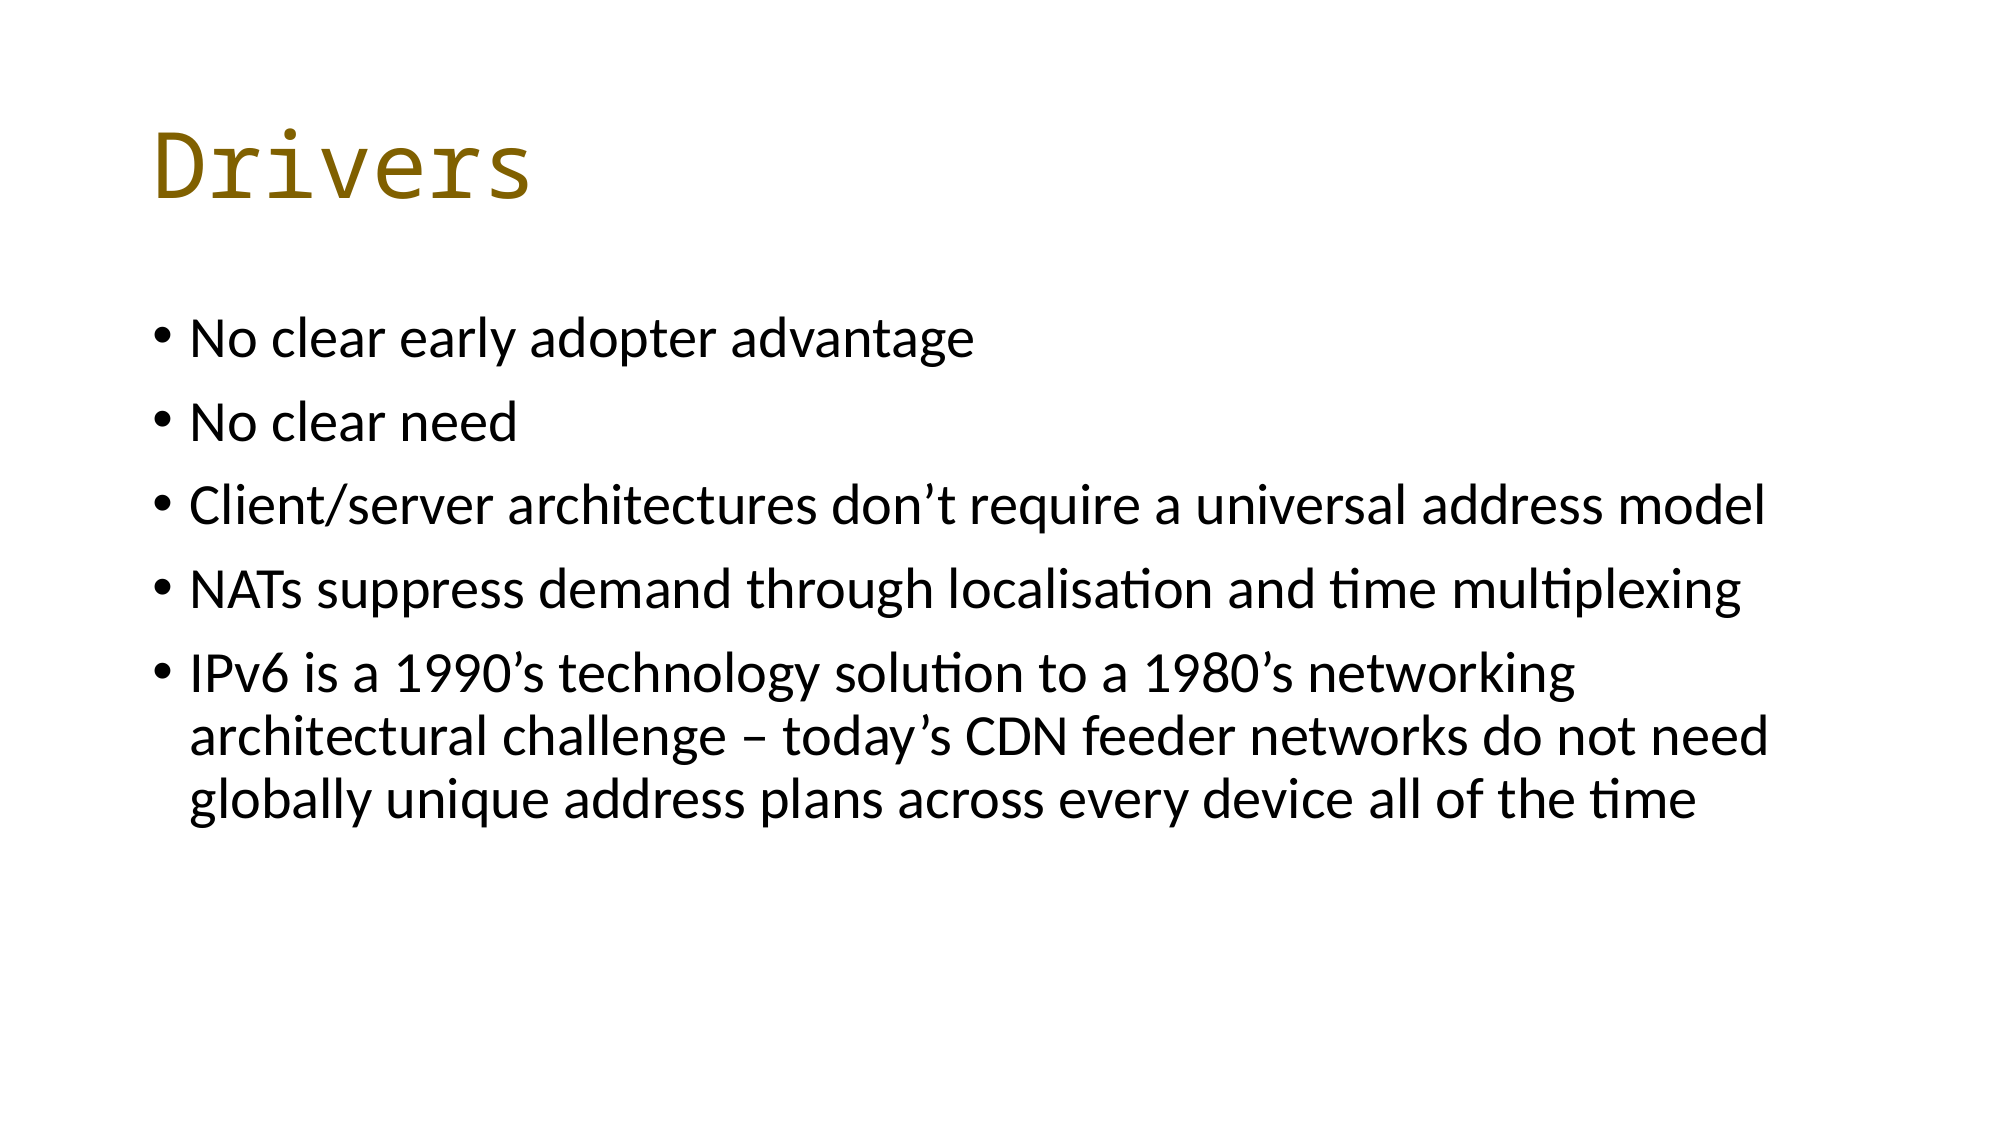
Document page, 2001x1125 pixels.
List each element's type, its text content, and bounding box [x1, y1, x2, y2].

title Drivers [137, 59, 1863, 278]
list No clear early adopter advantage No clear need Client/server architectures don’t require a universal address model NATs suppress demand through localisation and time multiplexing IPv6 is a 1990’s technology solution to a 1980’s networking architectural challenge – today’s CDN feeder networks do not need globally unique address plans across every device all of the time [137, 299, 1863, 1014]
